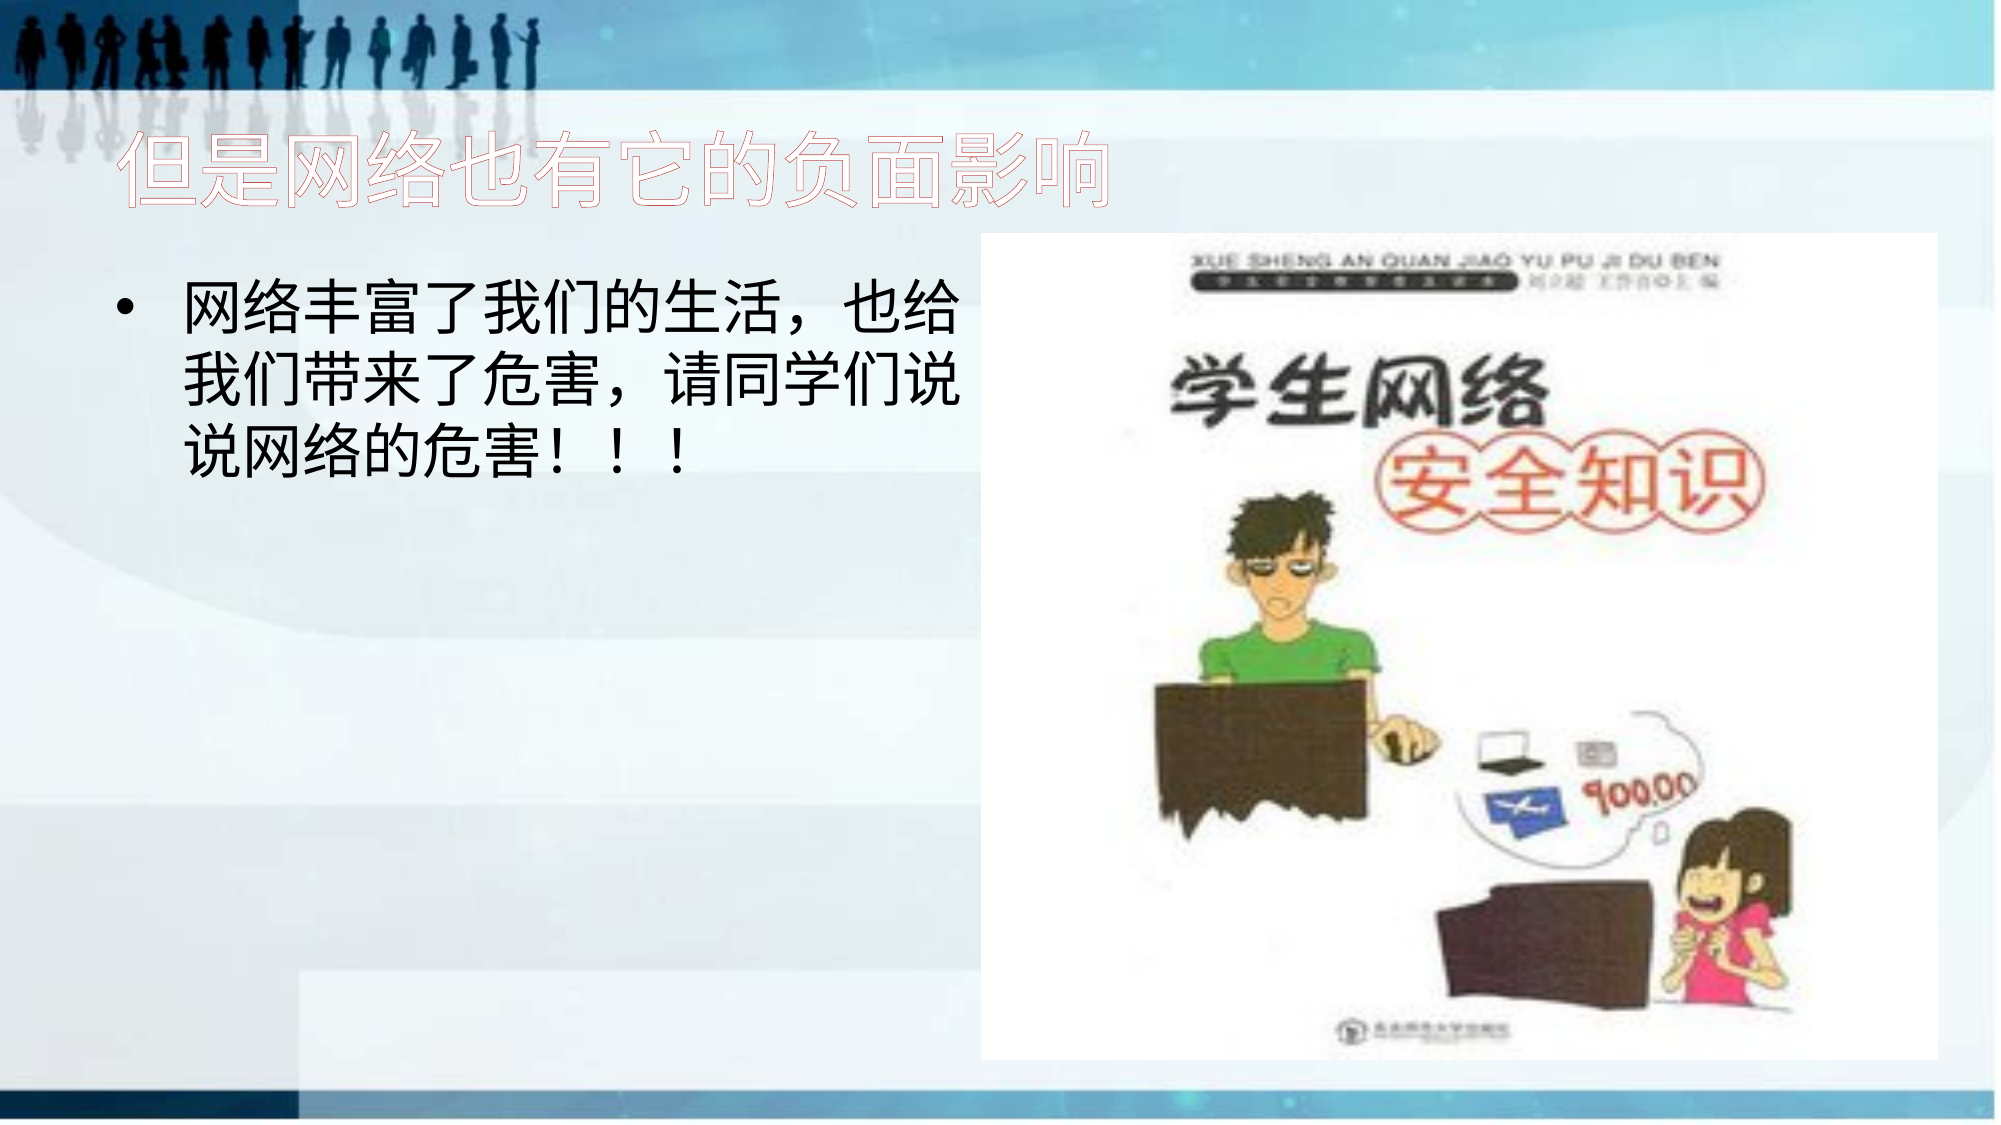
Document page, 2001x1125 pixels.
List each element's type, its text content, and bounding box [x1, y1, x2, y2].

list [981, 233, 1938, 1061]
picture [0, 0, 2001, 1125]
title 但是网络也有它的负面影响 [99, 84, 1901, 251]
list 网络丰富了我们的生活，也给我们带来了危害，请同学们说说网络的危害！！！ [99, 262, 981, 1006]
